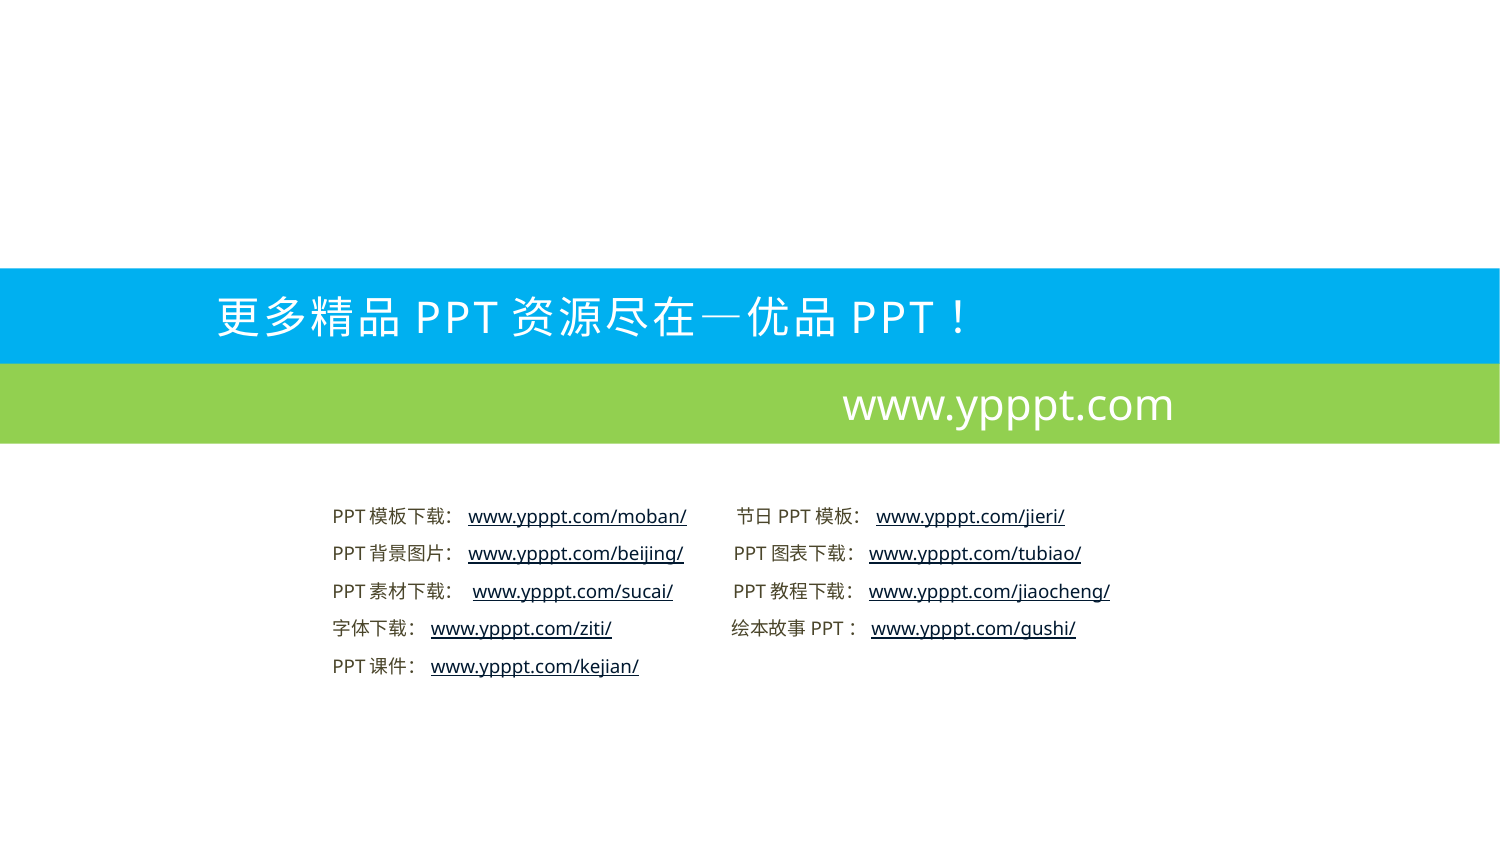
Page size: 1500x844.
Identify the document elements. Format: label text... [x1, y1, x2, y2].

text_box www.ypppt.com [0, 365, 1500, 445]
text_box PPT模板下载：www.ypppt.com/moban/ 节日PPT模板：www.ypppt.com/jieri/ PPT背景图片：www.ypppt.com/beijing/ PPT图表下载：www.ypppt.com/tubiao/ PPT素材下载： www.ypppt.com/sucai/ PPT教程下载：www.ypppt.com/jiaocheng/ 字体下载：www.ypppt.com/ziti/ 绘本故事PPT：www.ypppt.com/gushi/ PPT课件：www.ypppt.com/kejian/ [317, 482, 1168, 691]
text_box 更多精品PPT资源尽在—优品PPT！ [0, 267, 1500, 365]
